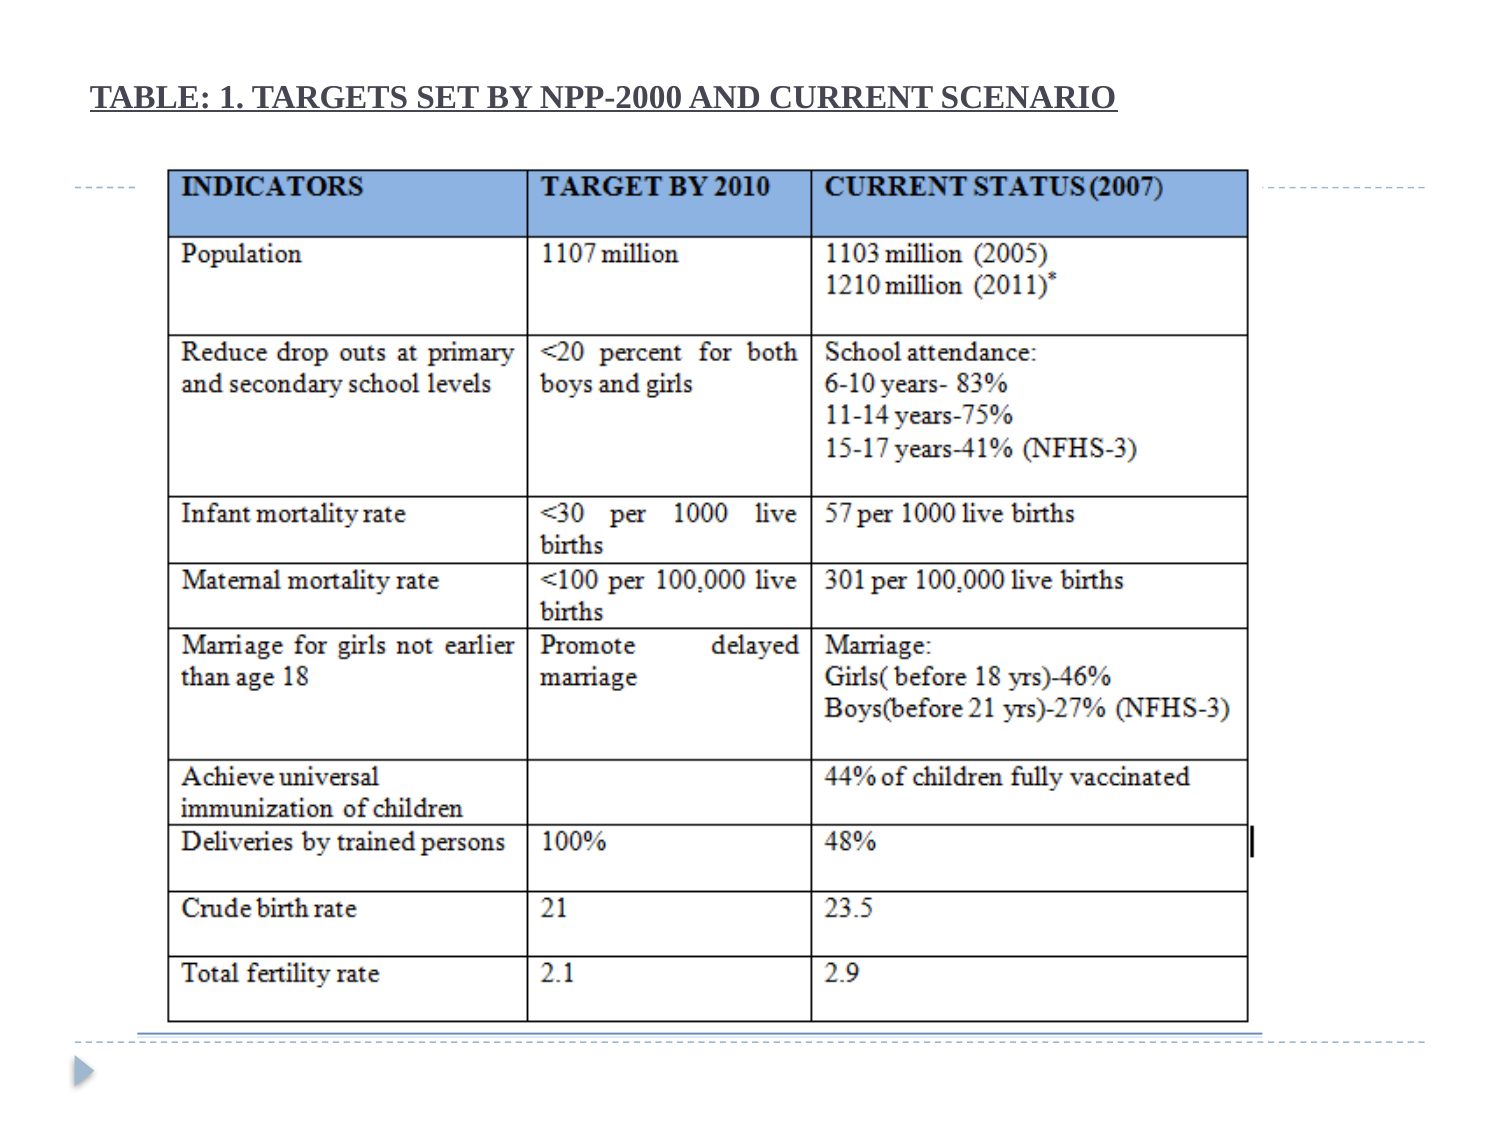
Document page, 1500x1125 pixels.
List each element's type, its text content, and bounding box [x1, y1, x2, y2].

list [137, 149, 1263, 1038]
title TABLE: 1. TARGETS SET BY NPP-2000 AND CURRENT SCENARIO [75, 45, 1425, 163]
